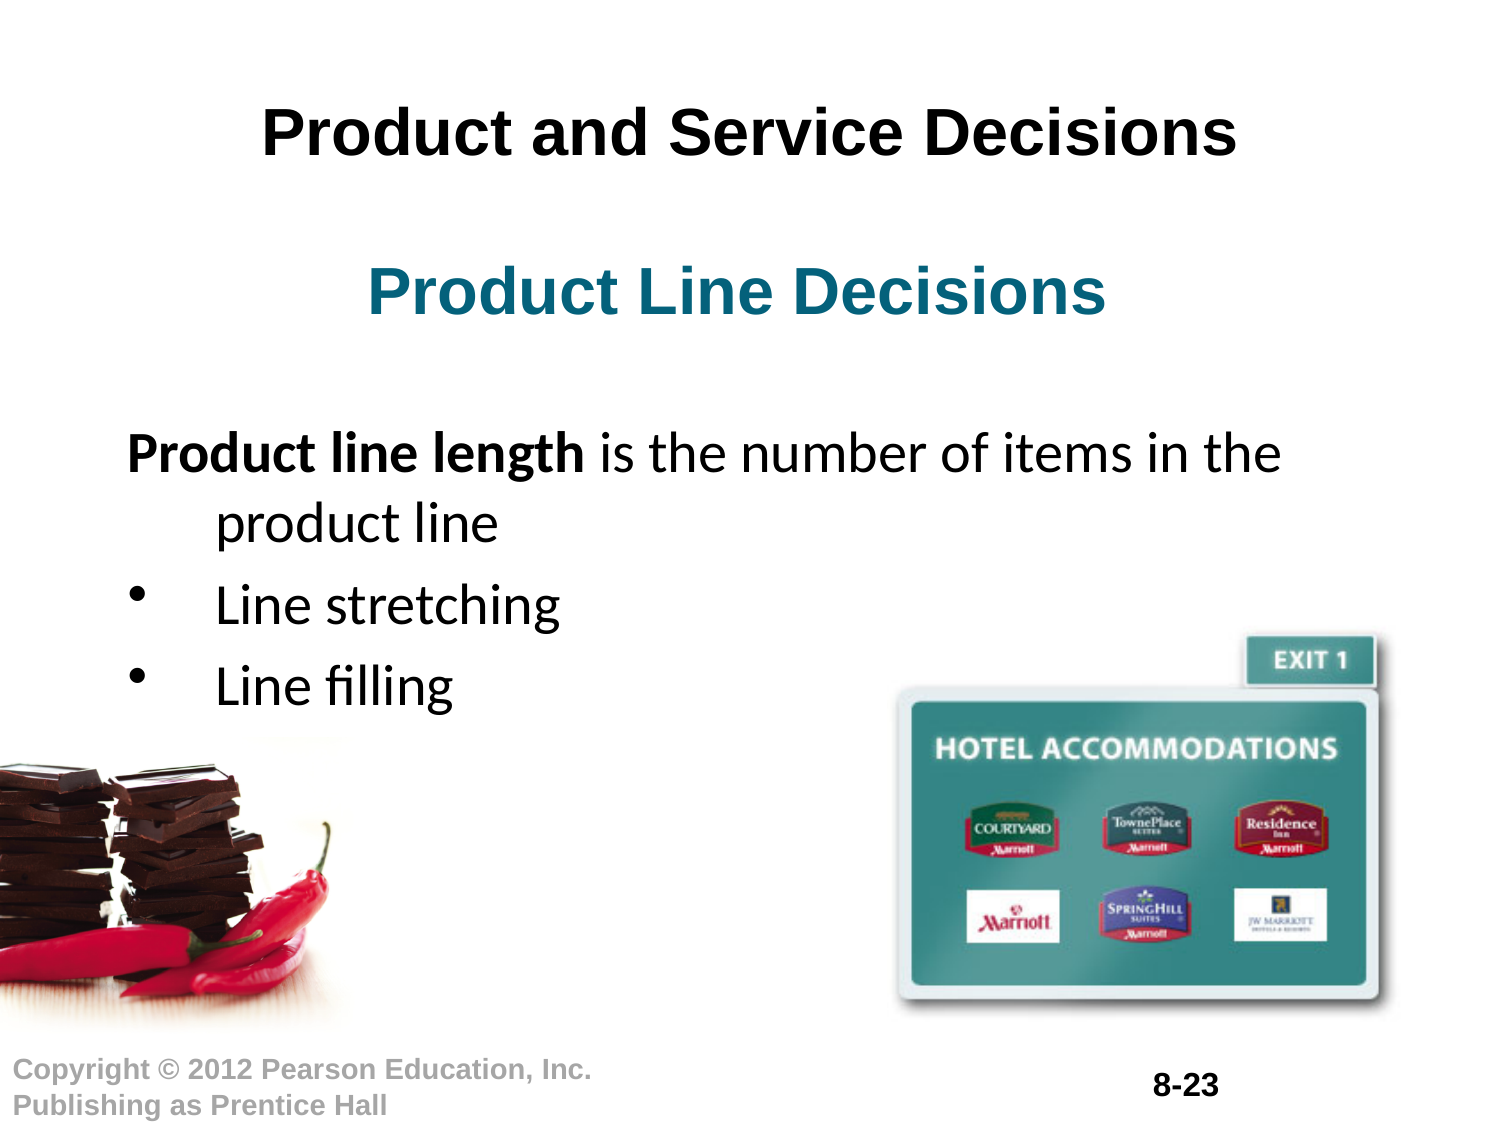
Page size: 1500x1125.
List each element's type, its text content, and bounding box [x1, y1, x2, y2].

picture [887, 599, 1404, 1026]
list Product Line Decisions [149, 237, 1326, 338]
list Product line length is the number of items in the product line Line stretching Line filling [112, 324, 1388, 1001]
picture [0, 737, 361, 1038]
title Product and Service Decisions [112, 37, 1388, 226]
